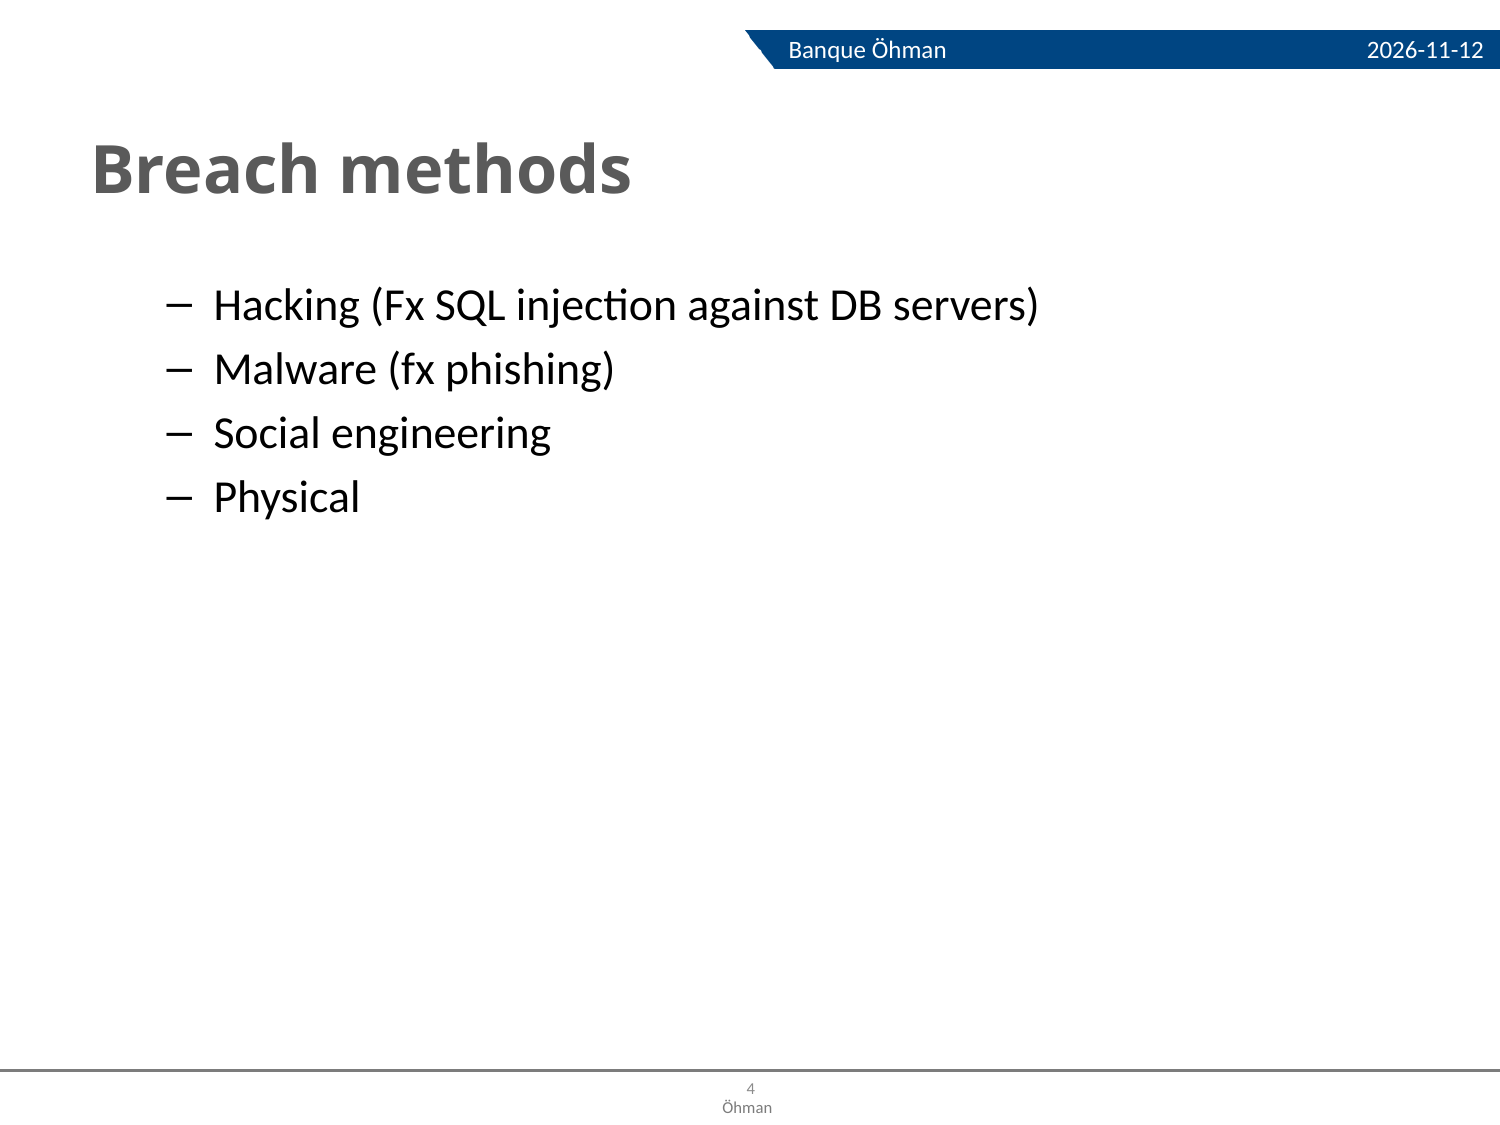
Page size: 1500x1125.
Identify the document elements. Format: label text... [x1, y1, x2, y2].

title Breach methods [75, 101, 1425, 233]
picture [738, 30, 773, 69]
list Hacking (Fx SQL injection against DB servers) Malware (fx phishing) Social engineering Physical [76, 267, 1424, 1012]
footer Banque Öhman [773, 19, 1246, 79]
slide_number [1246, 16, 1500, 81]
